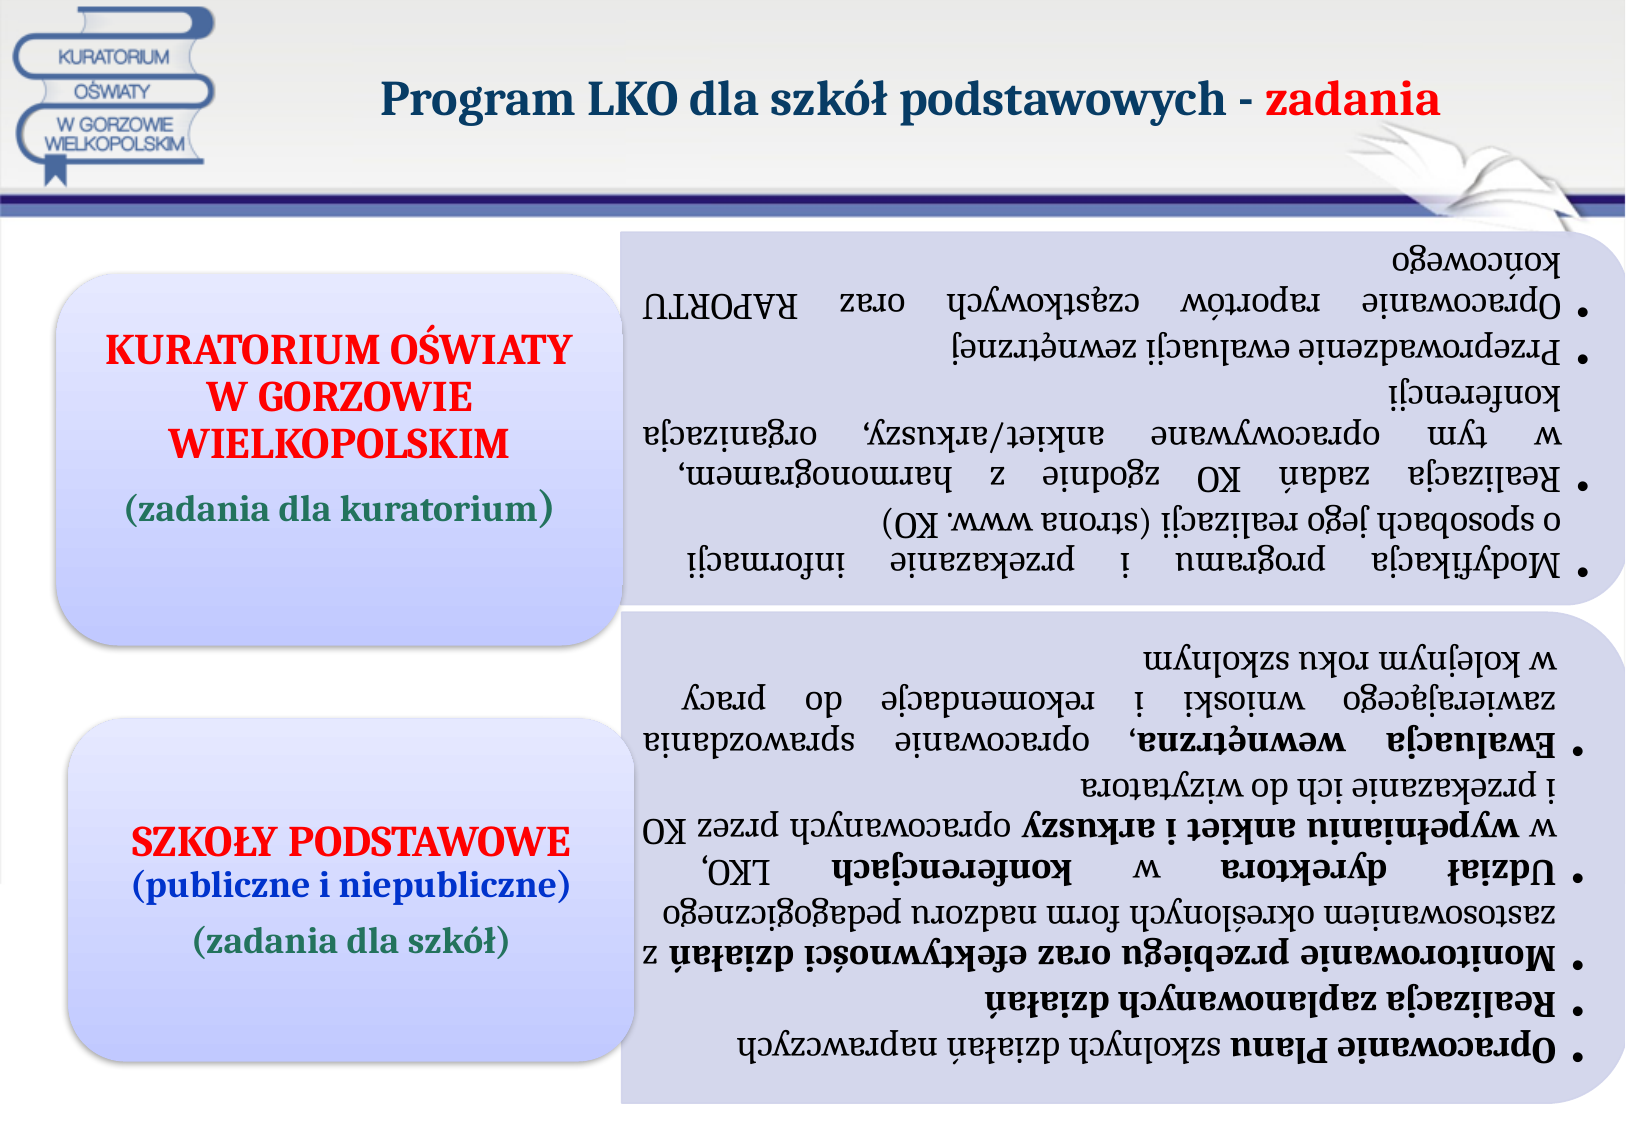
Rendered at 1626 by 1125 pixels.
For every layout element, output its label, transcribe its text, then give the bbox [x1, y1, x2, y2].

title Program LKO dla szkół podstawowych - zadania [221, 19, 1600, 172]
picture [0, 0, 1626, 1125]
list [53, 231, 1625, 1104]
